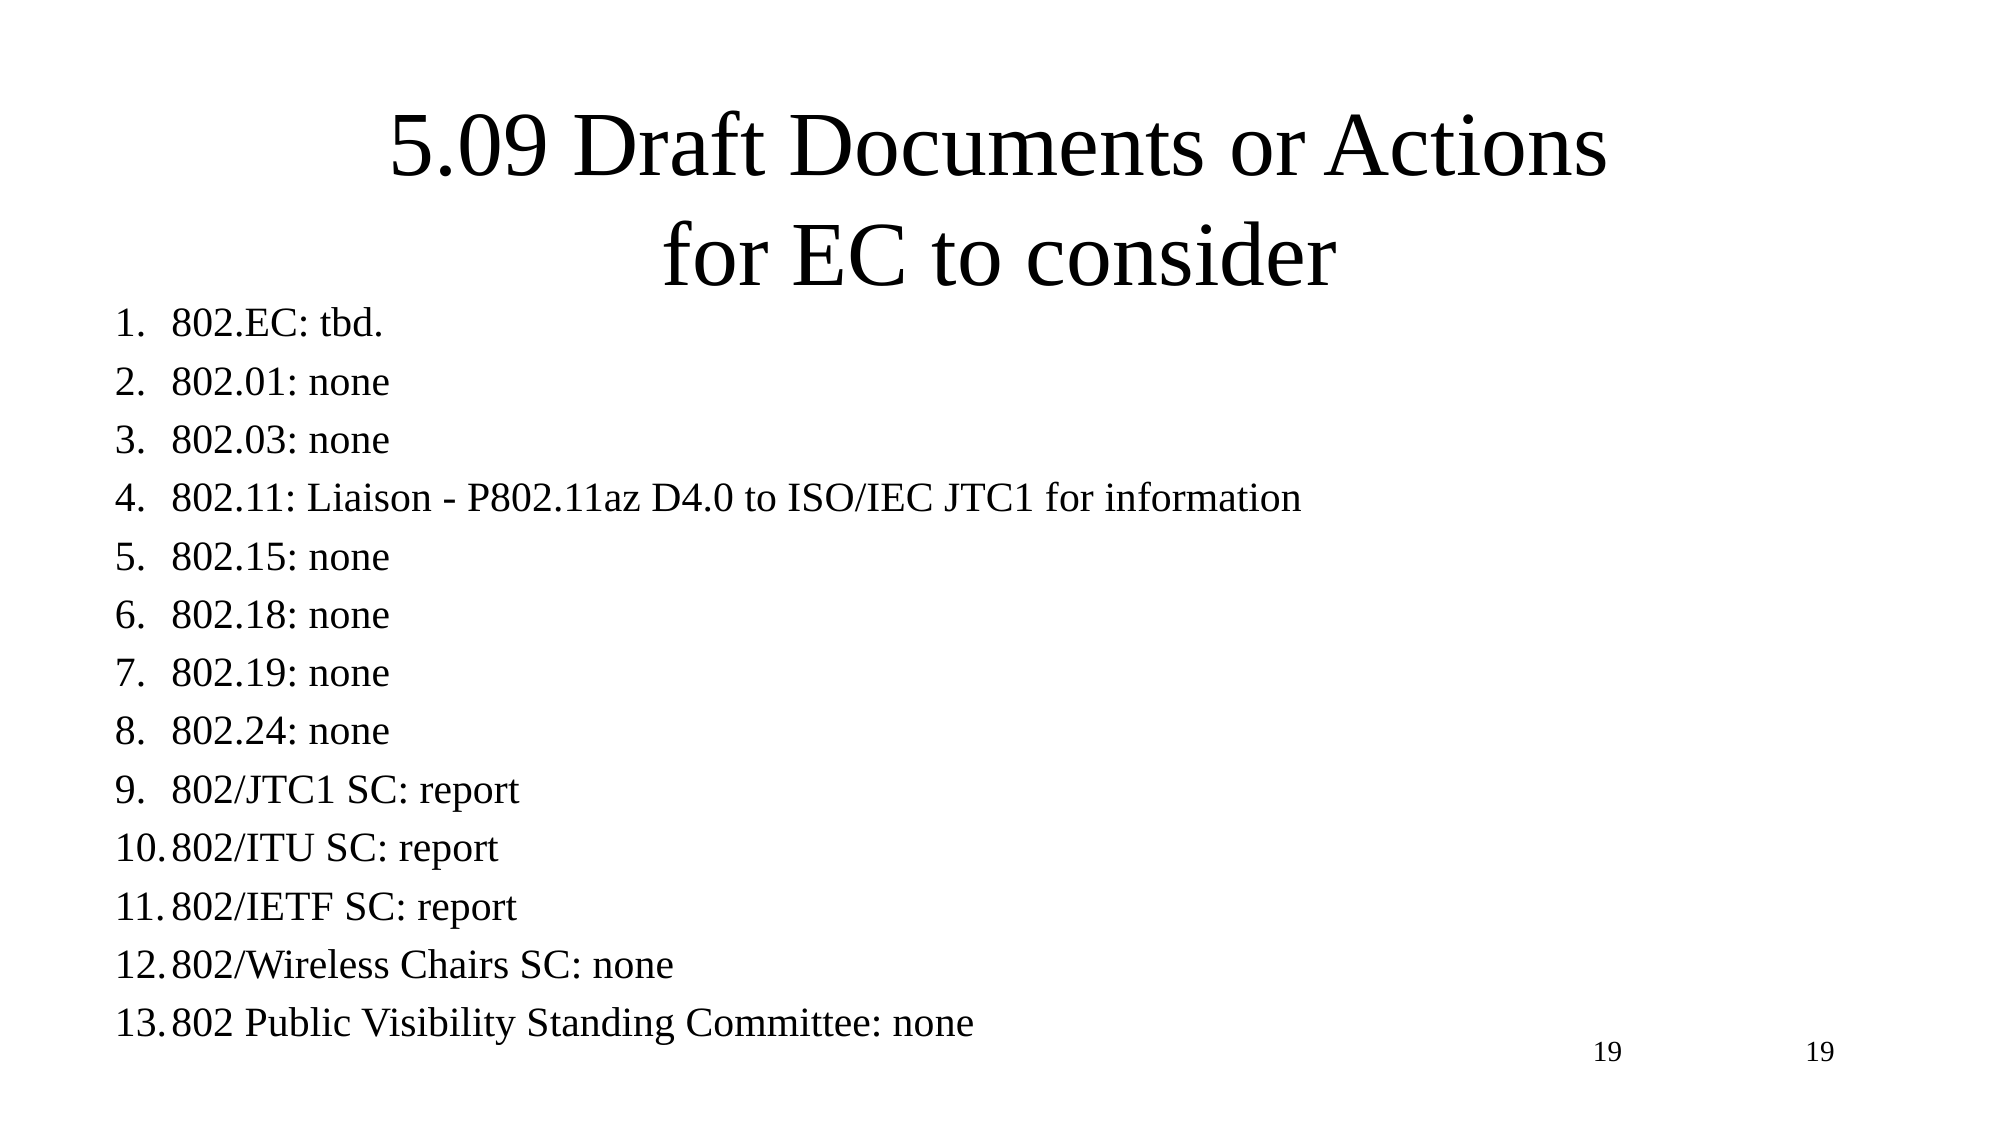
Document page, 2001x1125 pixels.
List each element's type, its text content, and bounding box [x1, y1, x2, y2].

title 5.09 Draft Documents or Actions for EC to consider [362, 99, 1638, 287]
text_box 802.EC: tbd. 802.01: none 802.03: none 802.11: Liaison - P802.11az D4.0 to ISO/IEC JTC1 for information 802.15: none 802.18: none 802.19: none 802.24: none 802/JTC1 SC: report 802/ITU SC: report 802/IETF SC: report 802/Wireless Chairs SC: none 802 Public Visibility Standing Committee: none [99, 287, 1800, 963]
text_box 19 [1324, 1024, 1638, 1100]
slide_number 19 [1433, 1024, 1851, 1101]
